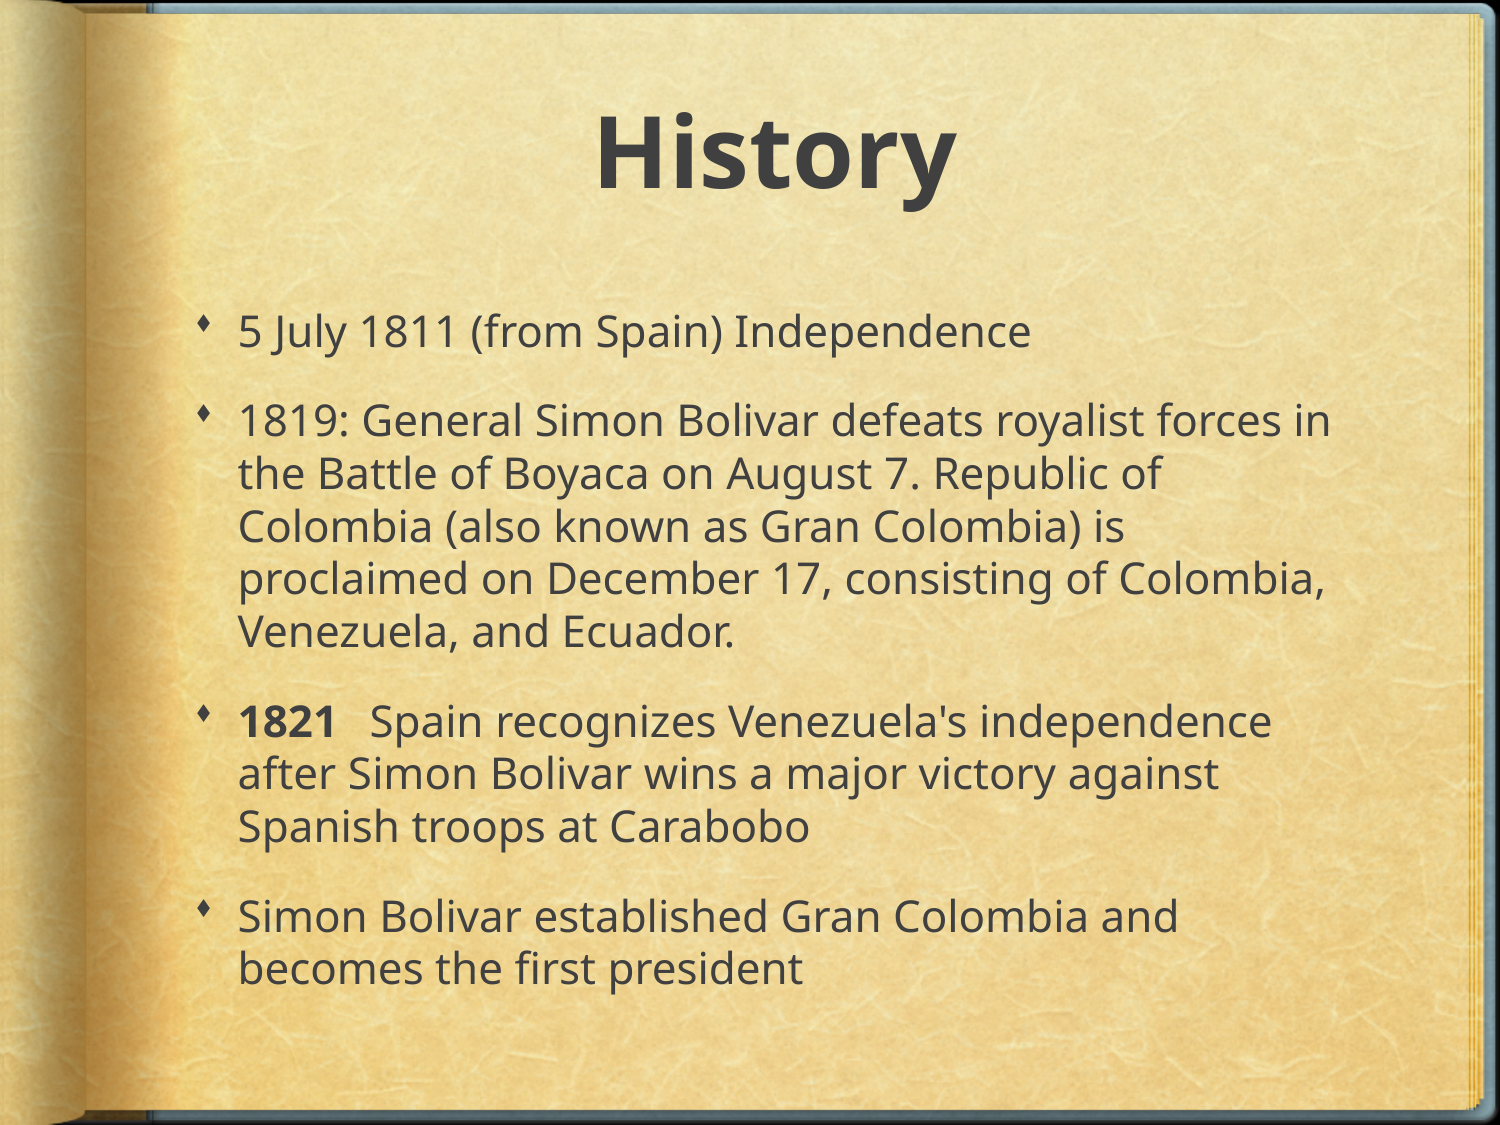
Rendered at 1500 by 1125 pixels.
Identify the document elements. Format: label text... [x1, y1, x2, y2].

title History [178, 45, 1372, 265]
picture [0, 0, 1500, 1125]
list 5 July 1811 (from Spain) Independence 1819: General Simon Bolivar defeats royalist forces in the Battle of Boyaca on August 7. Republic of Colombia (also known as Gran Colombia) is proclaimed on December 17, consisting of Colombia, Venezuela, and Ecuador. 1821 Spain recognizes Venezuela's independence after Simon Bolivar wins a major victory against Spanish troops at Carabobo Simon Bolivar established Gran Colombia and becomes the first president [178, 295, 1372, 1005]
